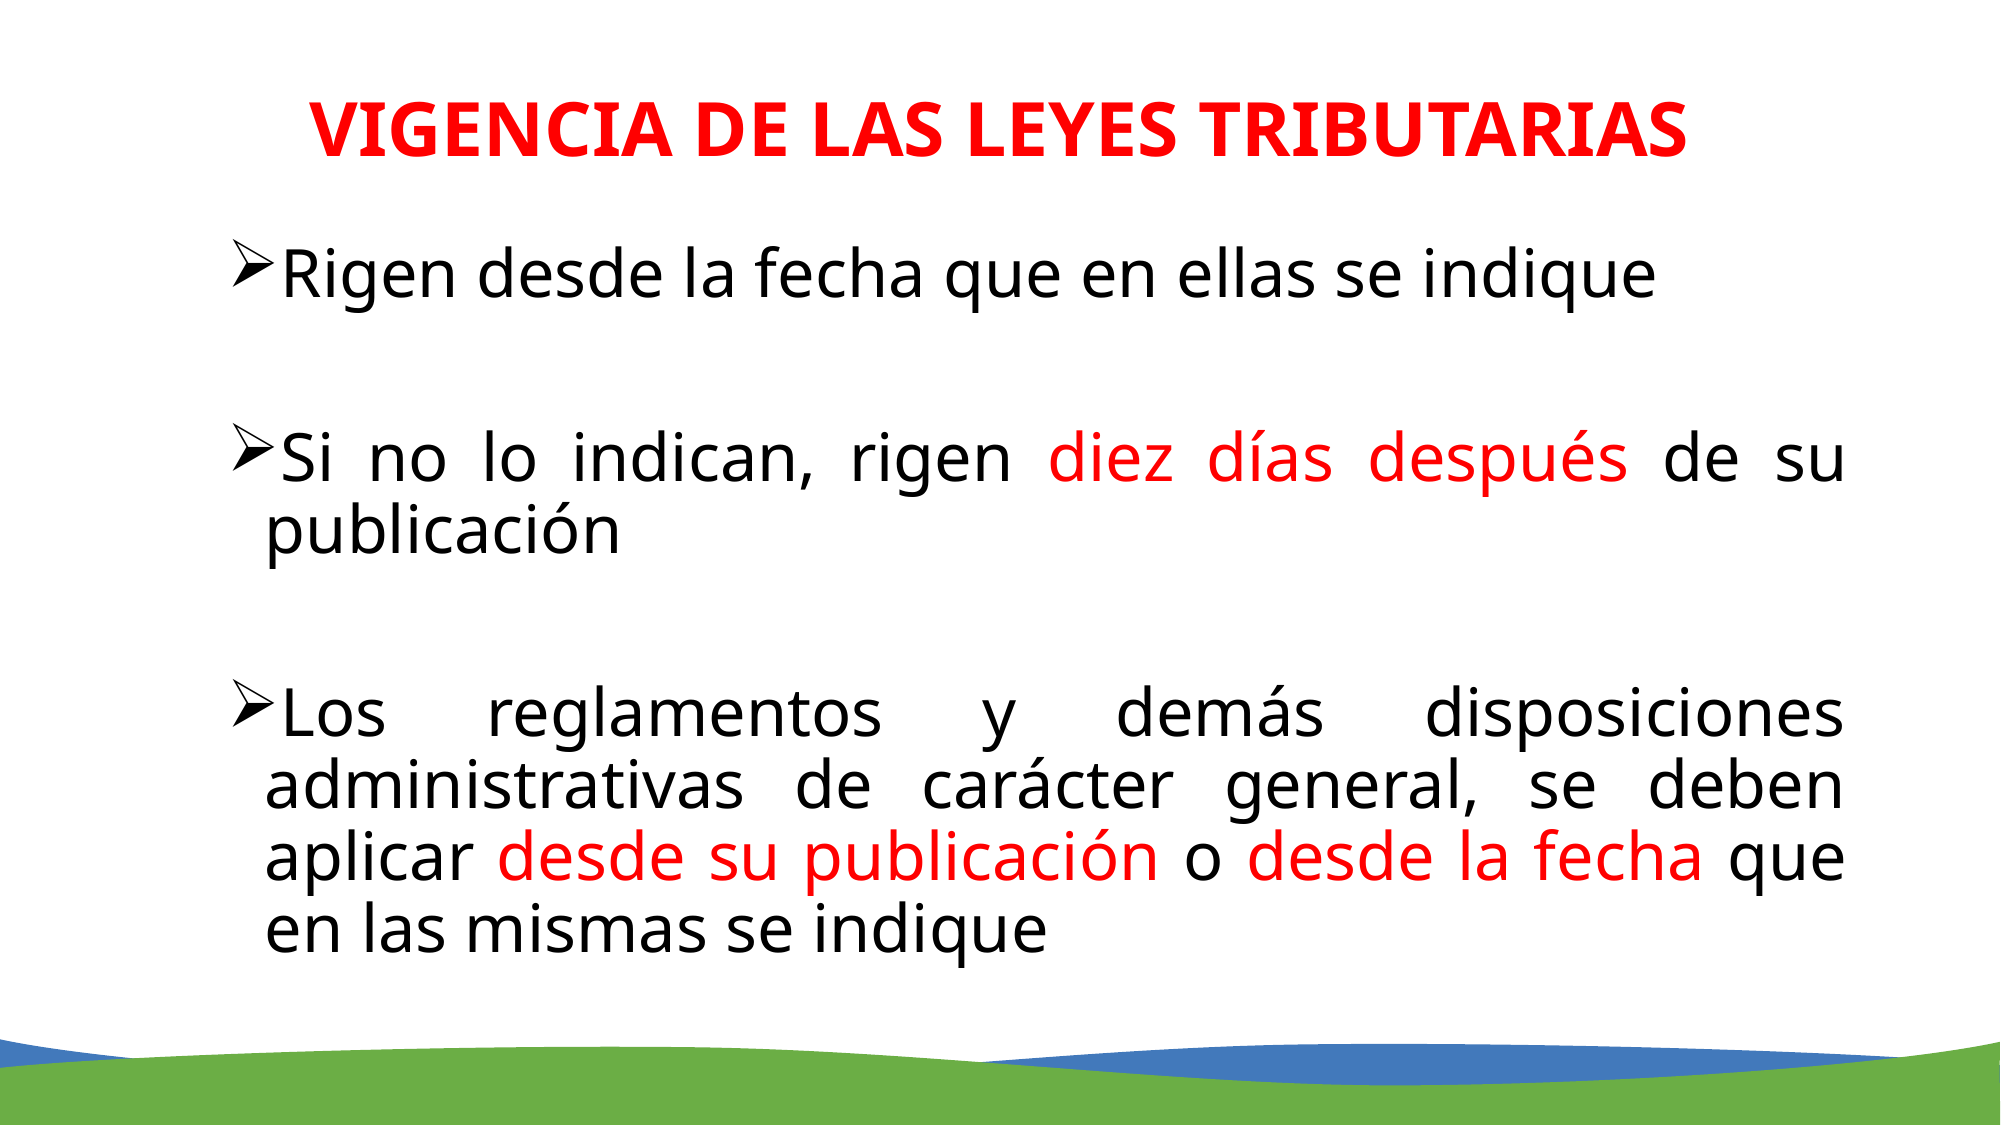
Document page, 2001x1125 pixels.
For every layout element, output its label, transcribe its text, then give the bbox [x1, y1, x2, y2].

list Rigen desde la fecha que en ellas se indique Si no lo indican, rigen diez días después de su publicación Los reglamentos y demás disposiciones administrativas de carácter general, se deben aplicar desde su publicación o desde la fecha que en las mismas se indique [137, 232, 1863, 947]
title VIGENCIA DE LAS LEYES TRIBUTARIAS [137, 59, 1863, 206]
